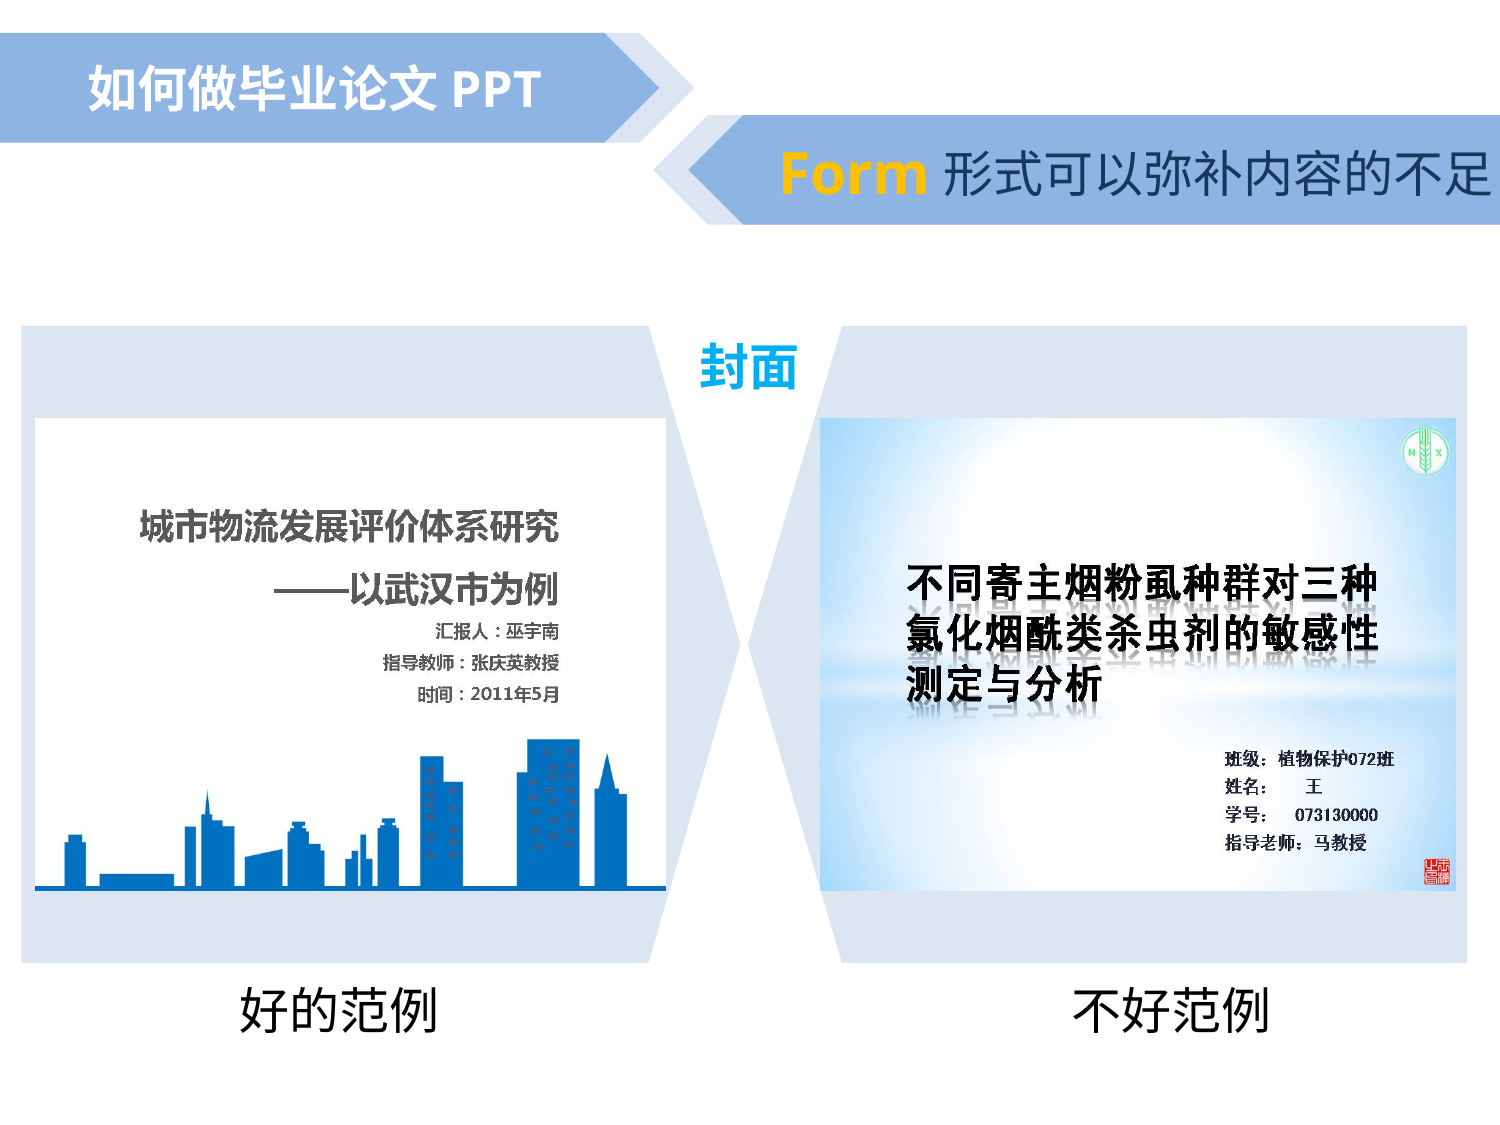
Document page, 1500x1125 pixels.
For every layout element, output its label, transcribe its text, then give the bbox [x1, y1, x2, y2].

text_box [749, 328, 1466, 961]
text_box 形式可以弥补内容的不足 [928, 135, 1500, 210]
text_box [23, 328, 739, 961]
text_box Form [763, 128, 945, 214]
text_box 如何做毕业论文PPT [0, 35, 657, 141]
picture [820, 418, 1456, 891]
text_box [656, 117, 743, 223]
text_box 不好范例 [1019, 972, 1325, 1048]
picture [35, 418, 666, 891]
text_box 封面 [597, 328, 903, 403]
text_box [691, 117, 1500, 223]
text_box 好的范例 [187, 972, 493, 1048]
text_box [605, 35, 692, 141]
